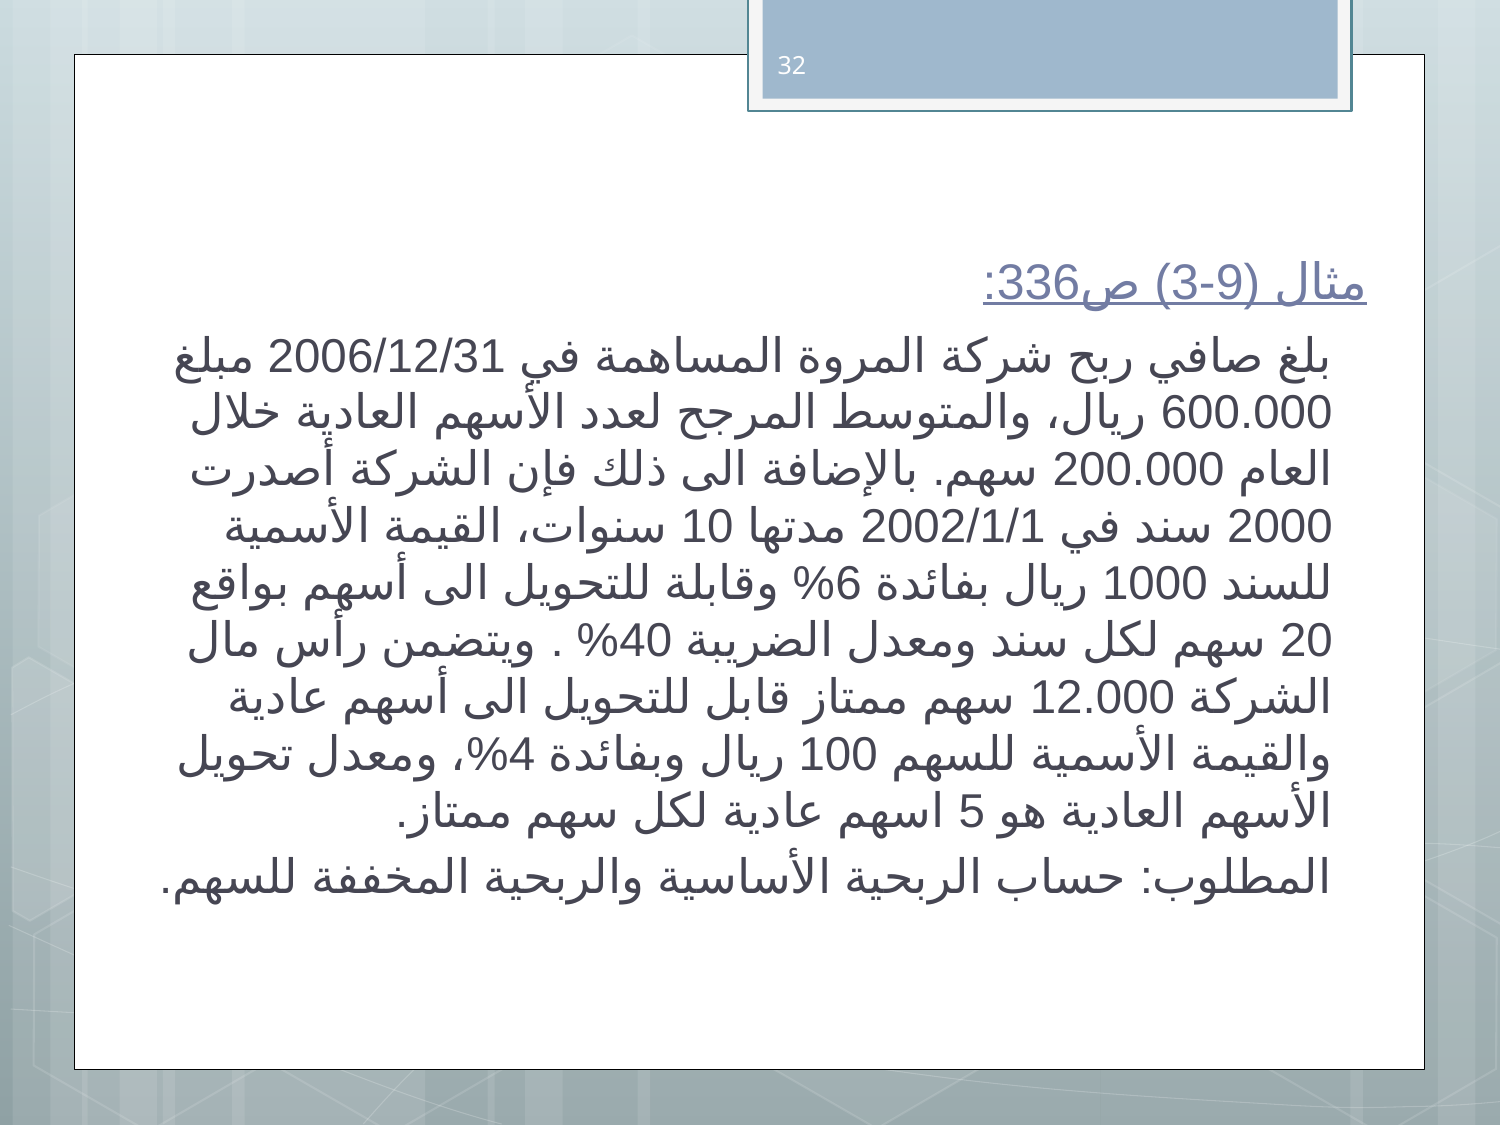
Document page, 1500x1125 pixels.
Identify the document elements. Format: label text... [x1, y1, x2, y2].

slide_number 32 [762, 36, 982, 97]
title مثال (9-3) ص336: [230, 230, 1383, 318]
list بلغ صافي ربح شركة المروة المساهمة في 2006/12/31 مبلغ 600.000 ريال، والمتوسط المرجح لعدد الأسهم العادية خلال العام 200.000 سهم. بالإضافة الى ذلك فإن الشركة أصدرت 2000 سند في 2002/1/1 مدتها 10 سنوات، القيمة الأسمية للسند 1000 ريال بفائدة 6% وقابلة للتحويل الى أسهم بواقع 20 سهم لكل سند ومعدل الضريبة 40% . ويتضمن رأس مال الشركة 12.000 سهم ممتاز قابل للتحويل الى أسهم عادية والقيمة الأسمية للسهم 100 ريال وبفائدة 4%، ومعدل تحويل الأسهم العادية هو 5 اسهم عادية لكل سهم ممتاز. المطلوب: حساب الربحية الأساسية والربحية المخففة للسهم. [135, 317, 1359, 939]
